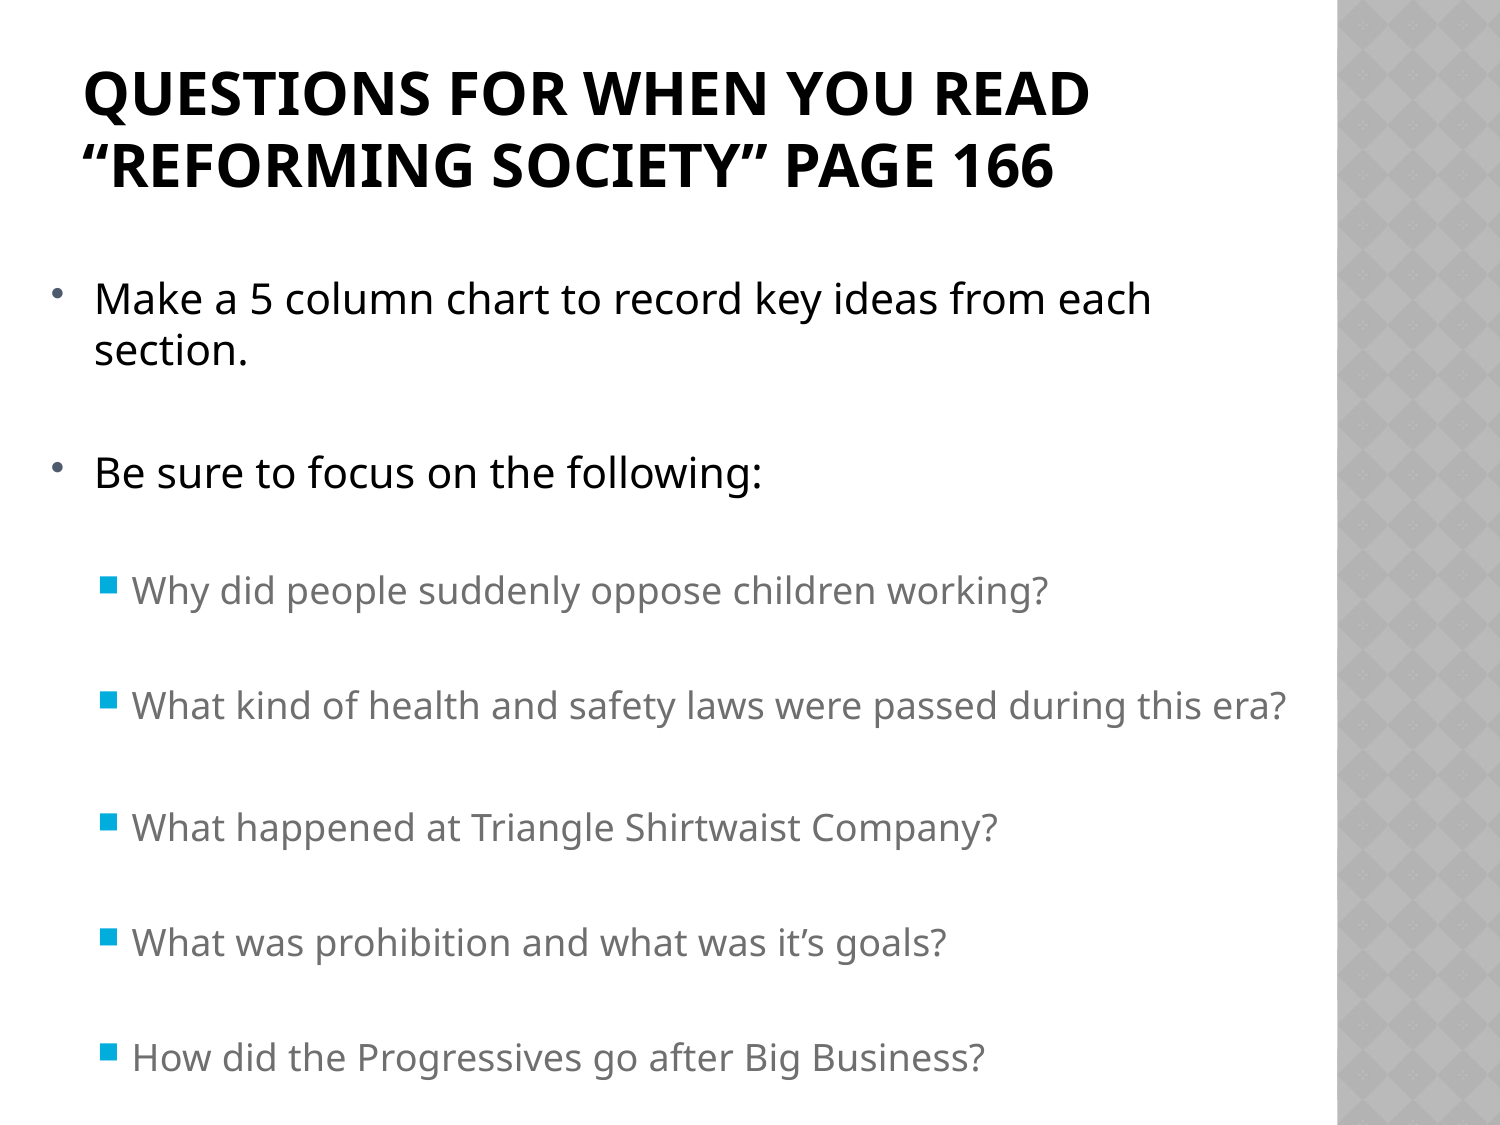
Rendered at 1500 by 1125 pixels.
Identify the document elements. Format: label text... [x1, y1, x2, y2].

title Questions for when you read “Reforming Society” page 166 [75, 52, 1313, 200]
list Make a 5 column chart to record key ideas from each section. Be sure to focus on the following: Why did people suddenly oppose children working? What kind of health and safety laws were passed during this era? What happened at Triangle Shirtwaist Company? What was prohibition and what was it’s goals? How did the Progressives go after Big Business? [37, 264, 1313, 1113]
